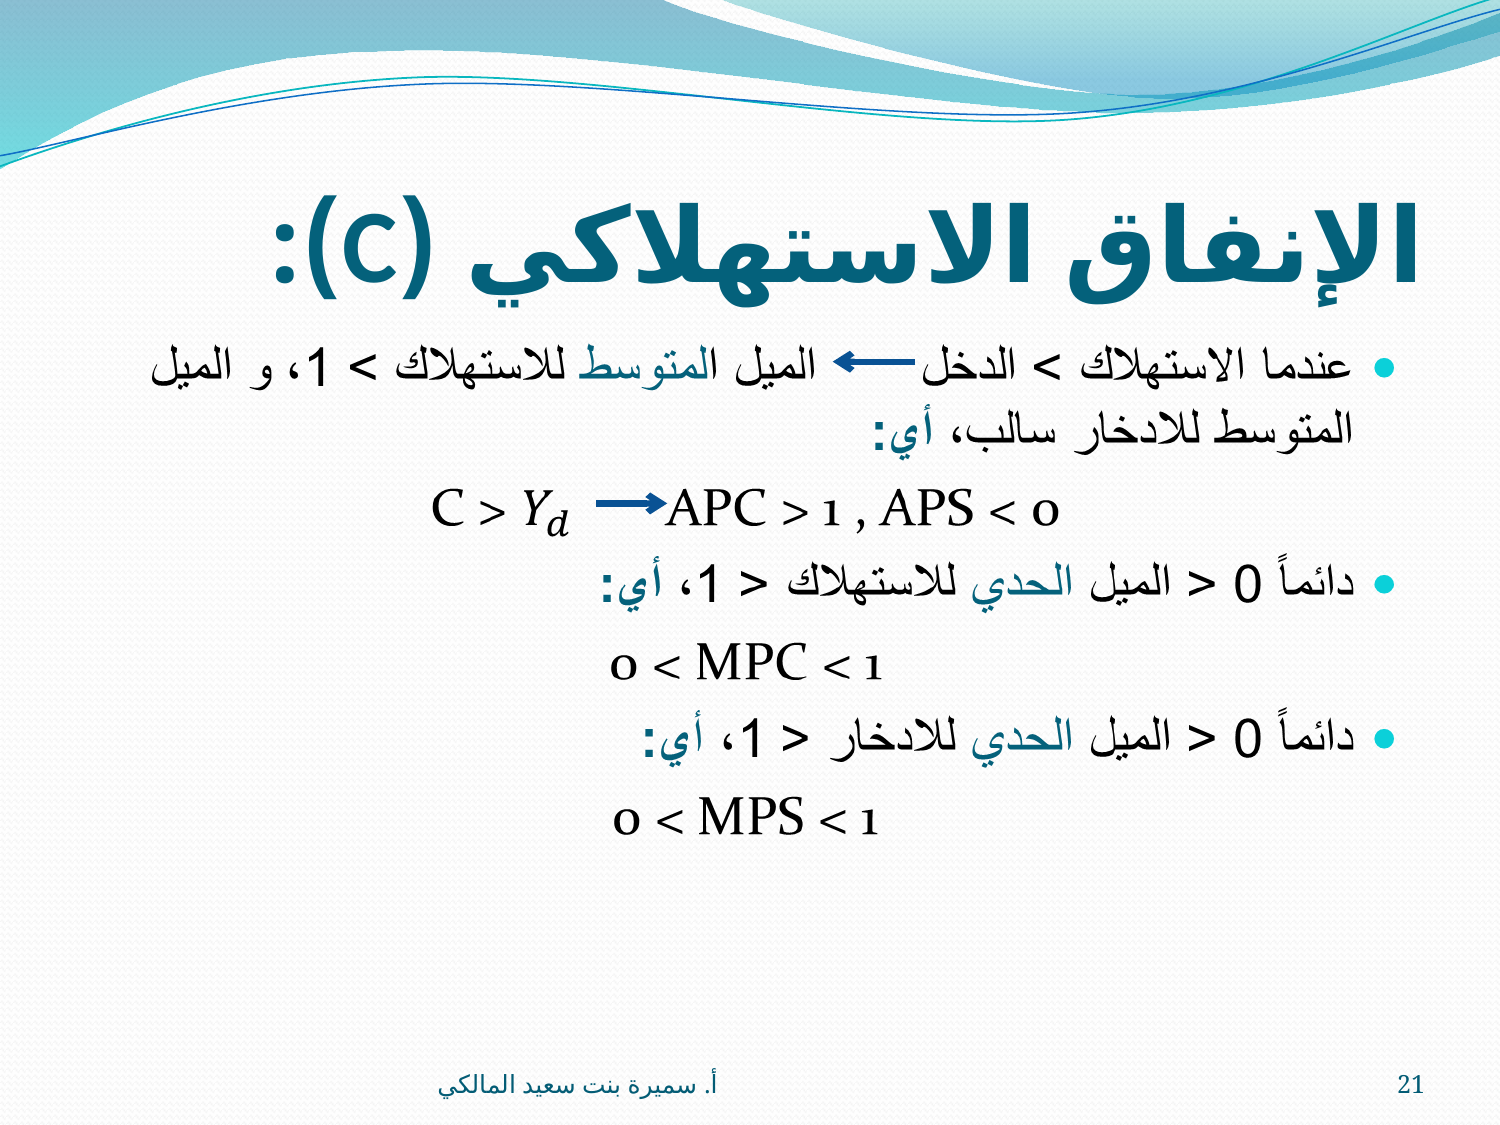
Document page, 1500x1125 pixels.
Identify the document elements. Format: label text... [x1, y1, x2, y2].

title الإنفاق الاستهلاكي (C): [75, 115, 1425, 303]
slide_number 21 [1299, 1042, 1425, 1103]
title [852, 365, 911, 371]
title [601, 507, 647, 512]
footer أ. سميرة بنت سعيد المالكي [437, 1042, 988, 1103]
list [75, 317, 1425, 1038]
